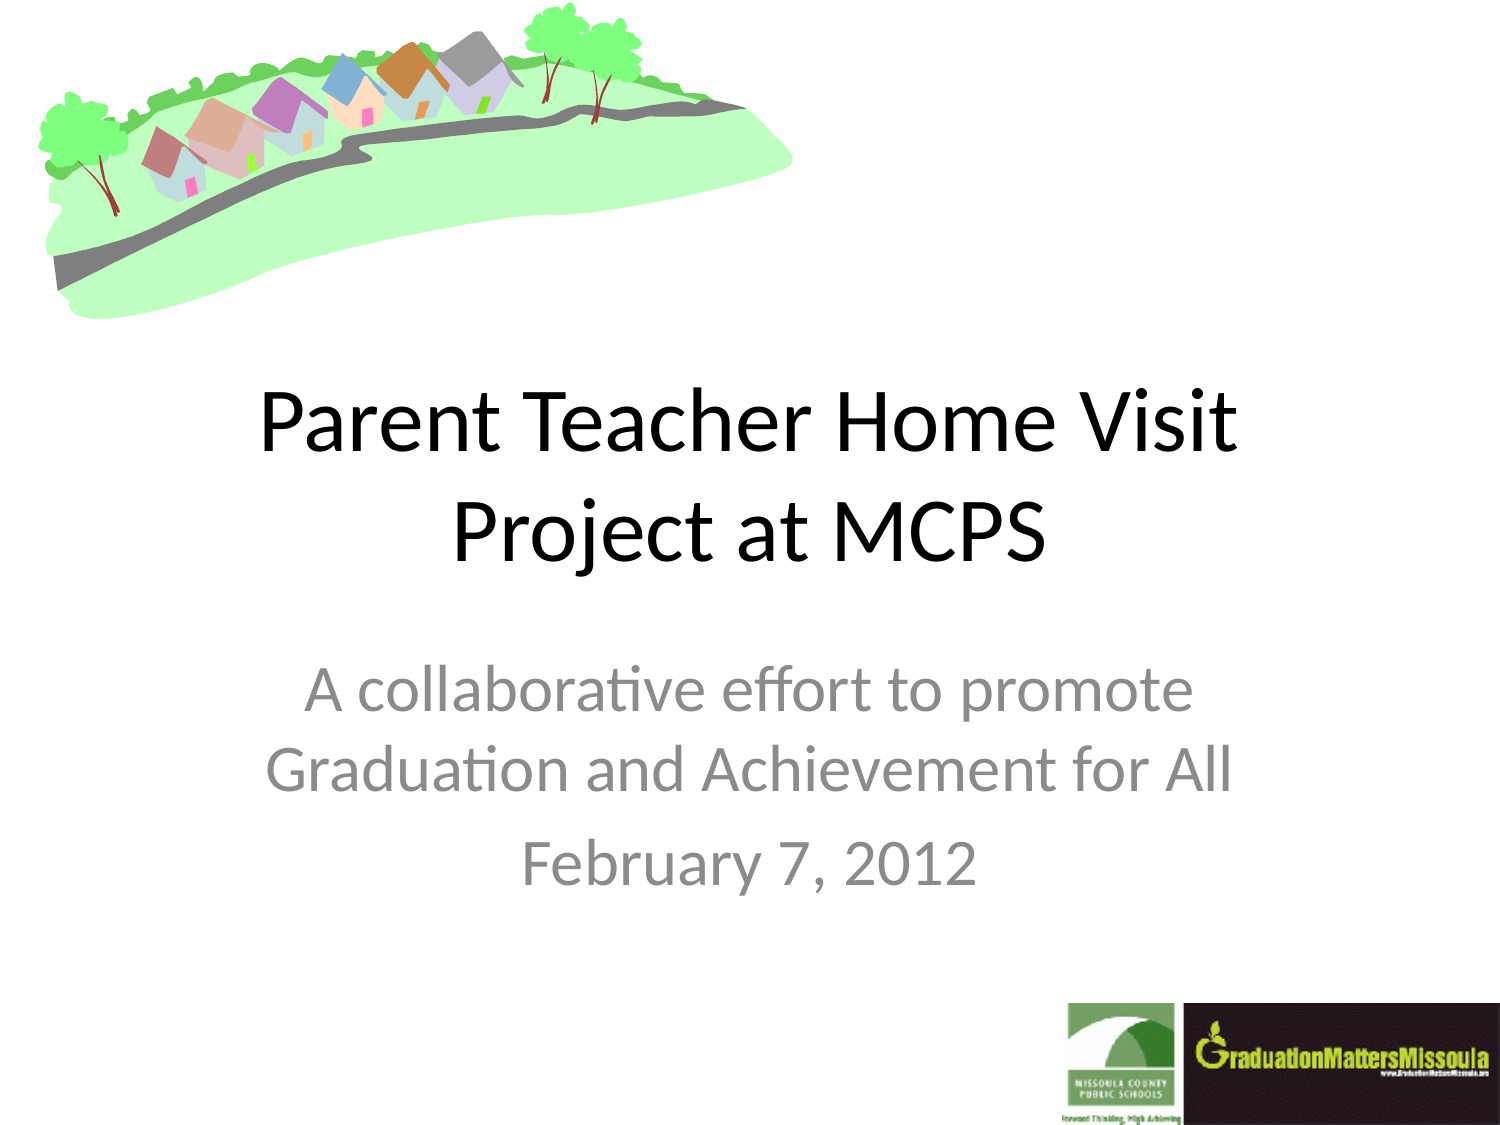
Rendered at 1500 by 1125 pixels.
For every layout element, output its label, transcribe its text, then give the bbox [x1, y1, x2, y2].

picture [37, 0, 801, 343]
picture [1062, 1002, 1500, 1125]
subtitle A collaborative effort to promote Graduation and Achievement for All February 7, 2012 [225, 637, 1275, 925]
title Parent Teacher Home Visit Project at MCPS [112, 349, 1388, 591]
